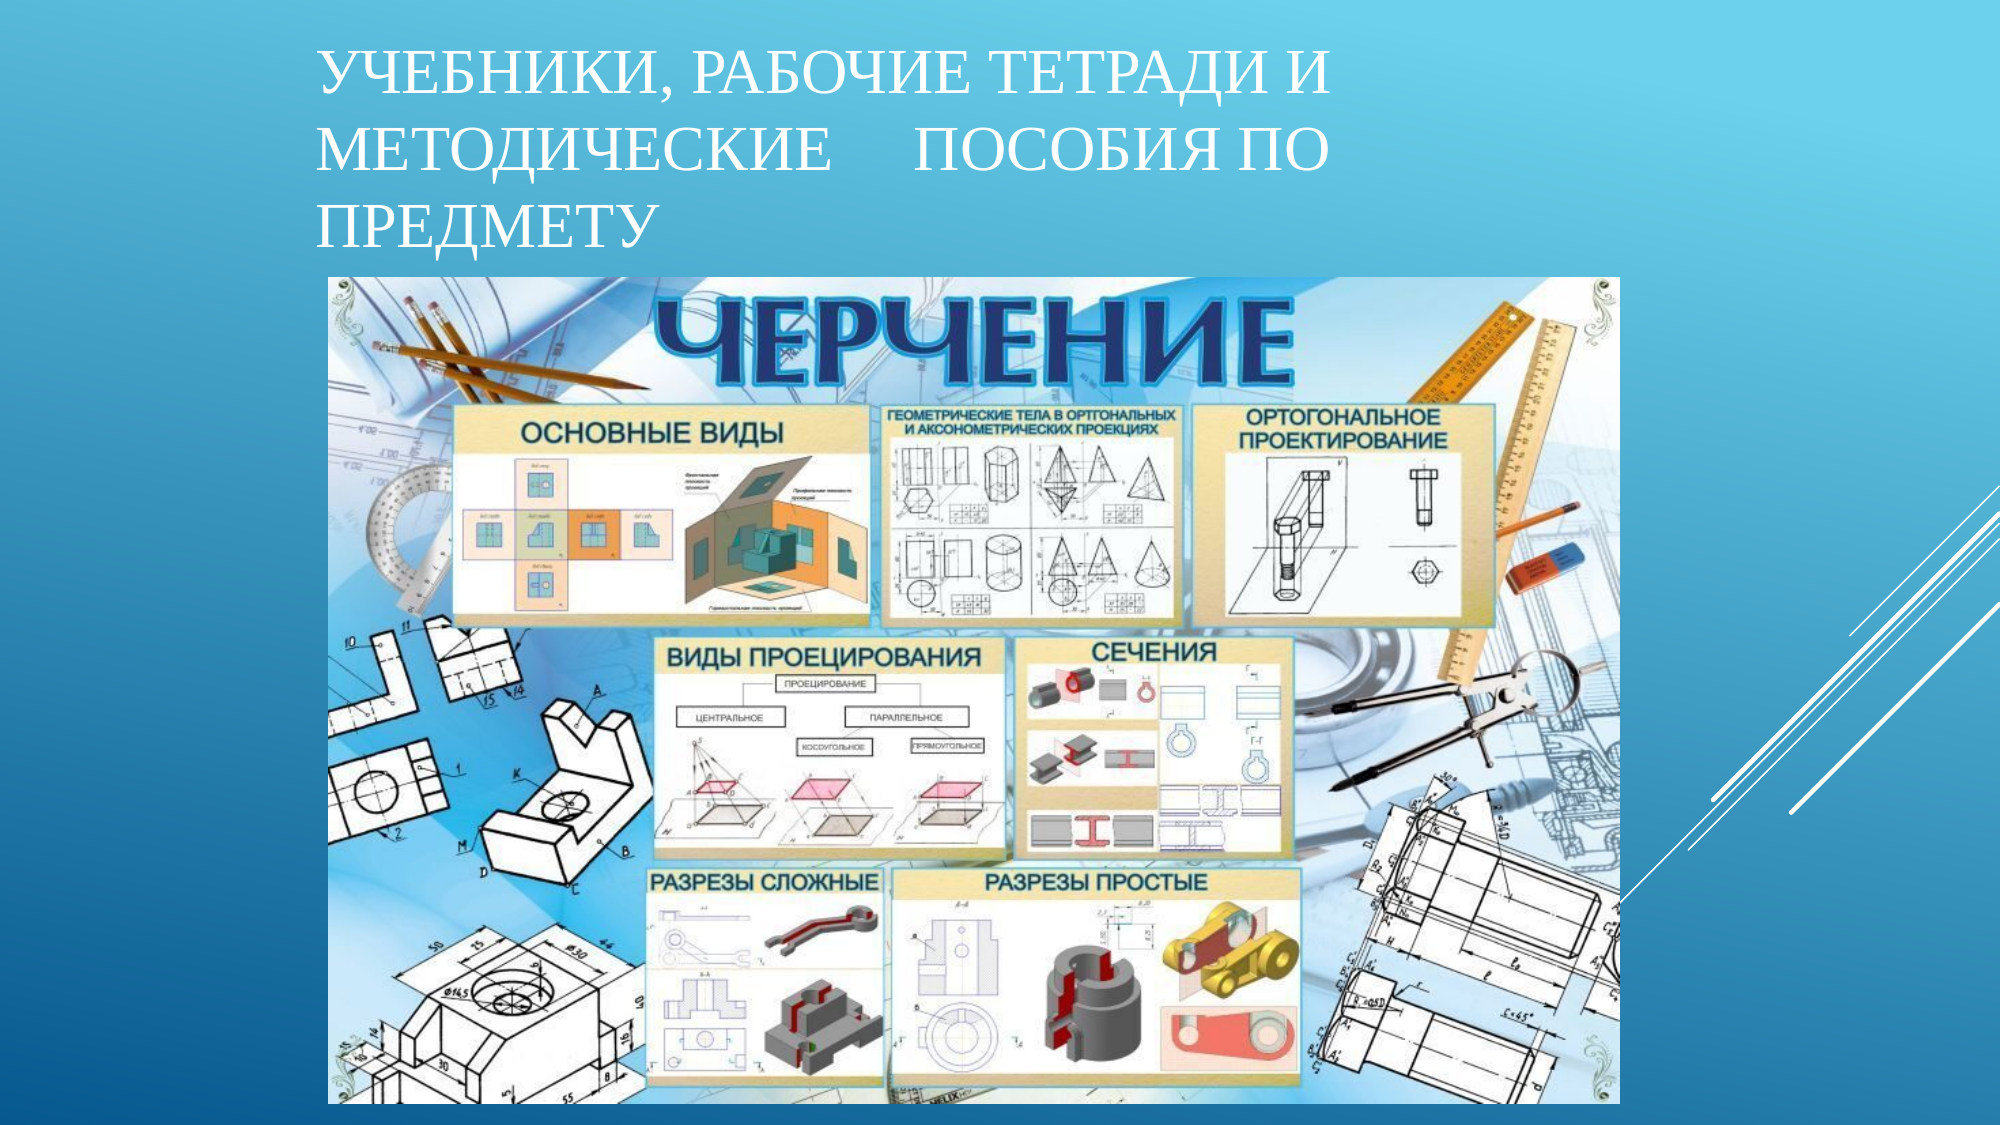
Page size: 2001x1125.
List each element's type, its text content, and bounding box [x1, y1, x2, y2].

title Учебники, рабочие тетради и методические пособия по предмету [300, 21, 1700, 269]
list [328, 277, 1620, 1104]
